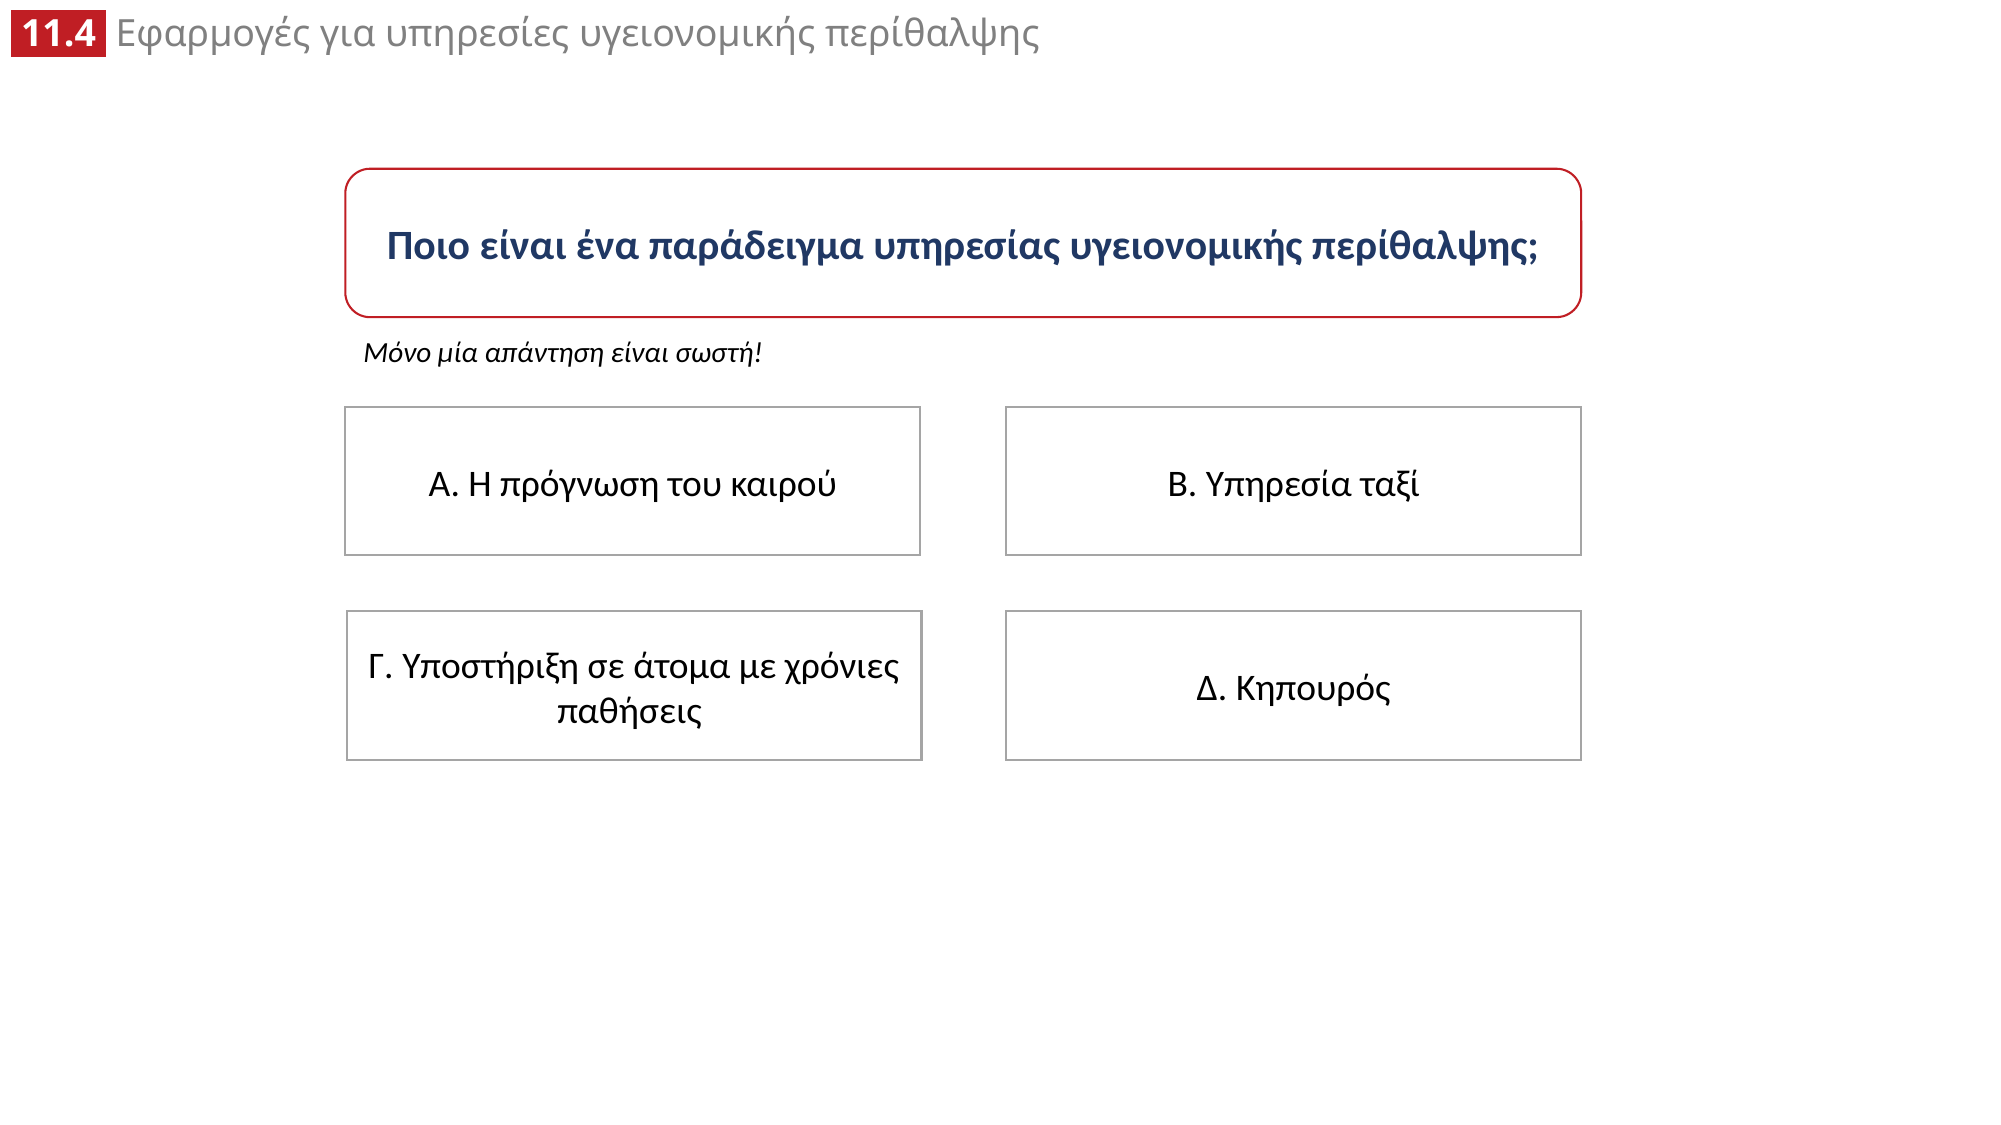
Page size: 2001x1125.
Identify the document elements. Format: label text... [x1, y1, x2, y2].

text_box Δ. Κηπουρός [1005, 610, 1582, 761]
text_box Ποιο είναι ένα παράδειγμα υπηρεσίας υγειονομικής περίθαλψης; [344, 167, 1583, 319]
text_box Μόνο μία απάντηση είναι σωστή! [348, 325, 779, 376]
text_box A. Η πρόγνωση του καιρού [344, 406, 921, 556]
text_box B. Υπηρεσία ταξί [1005, 406, 1582, 556]
text_box Γ. Υποστήριξη σε άτομα με χρόνιες παθήσεις [346, 610, 923, 761]
